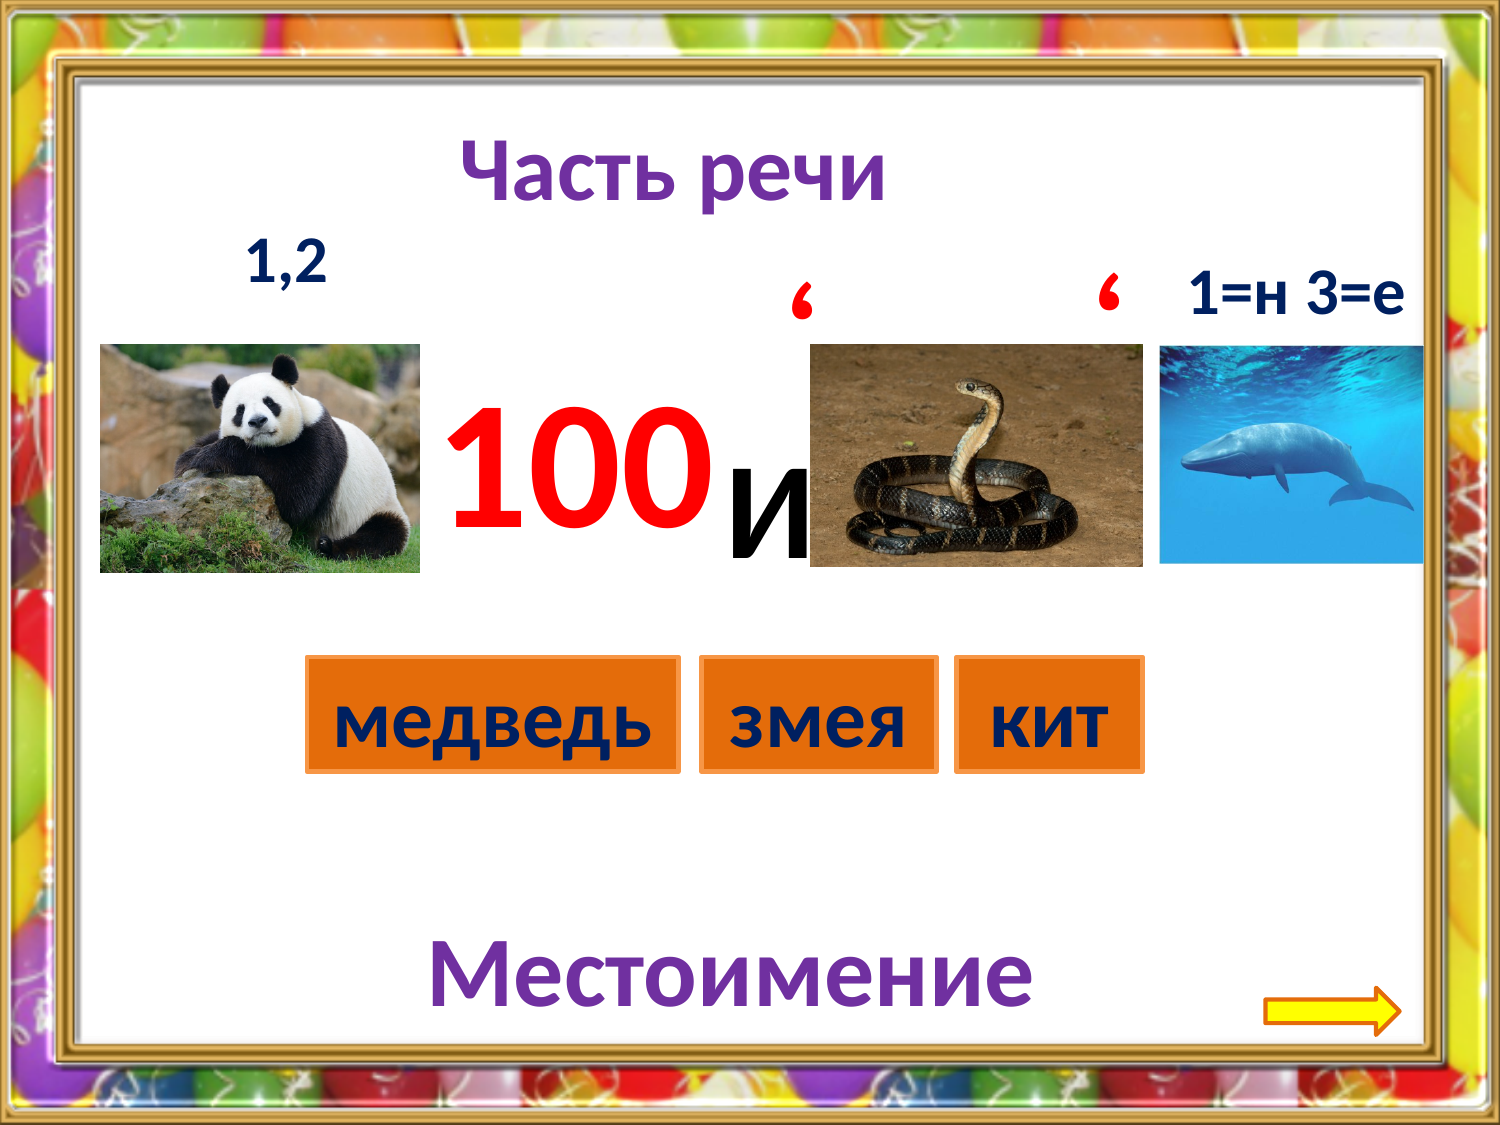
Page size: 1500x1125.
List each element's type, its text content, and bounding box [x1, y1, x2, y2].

text_box , [1076, 256, 1143, 344]
text_box И [710, 413, 831, 593]
text_box змея [701, 656, 937, 772]
text_box 1=н 3=е [1164, 241, 1429, 336]
text_box , [770, 265, 836, 446]
text_box 1,2 [228, 208, 344, 303]
text_box Местоимение [411, 898, 1051, 1034]
text_box 100 [420, 336, 730, 572]
text_box Часть речи [444, 101, 904, 227]
text_box медведь [307, 656, 679, 772]
text_box кит [956, 656, 1143, 772]
text_box [1263, 985, 1402, 1037]
picture [0, 0, 1500, 1125]
